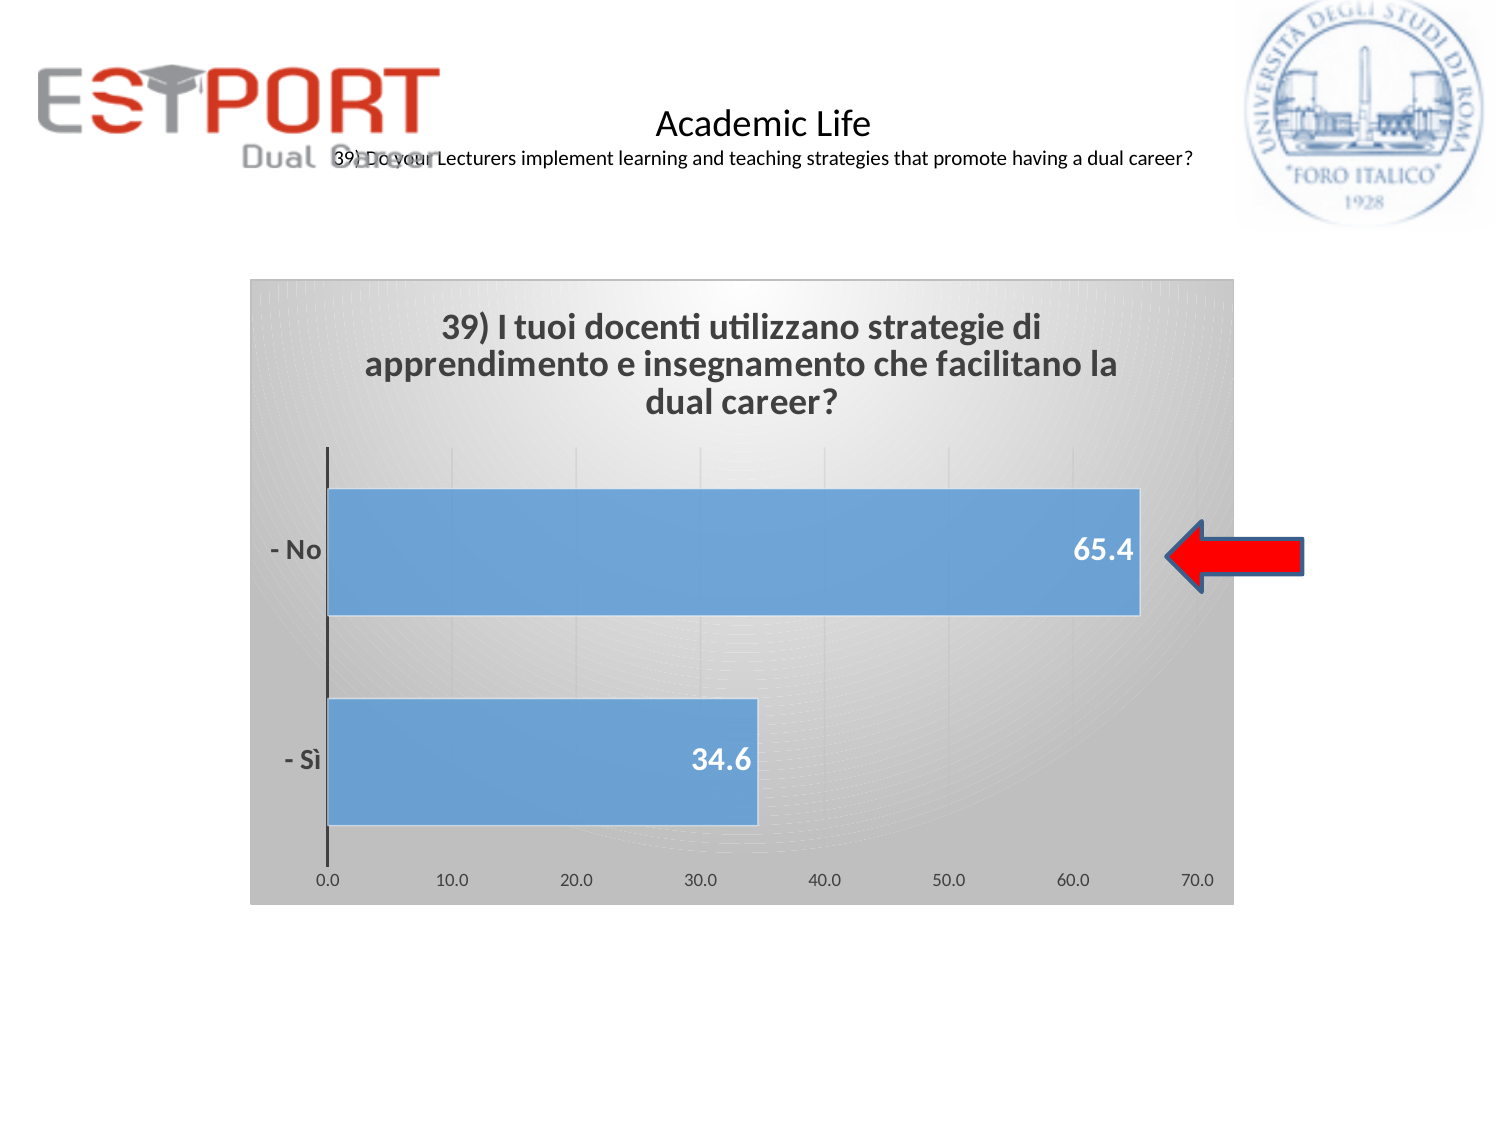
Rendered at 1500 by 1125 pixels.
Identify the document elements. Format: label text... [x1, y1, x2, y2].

text_box [1238, 536, 1305, 577]
picture [1233, 0, 1498, 232]
picture [37, 19, 445, 200]
title Academic Life 39) Do your Lecturers implement learning and teaching strategies that promote having a dual career? [450, 44, 1228, 178]
chart [249, 278, 1235, 906]
